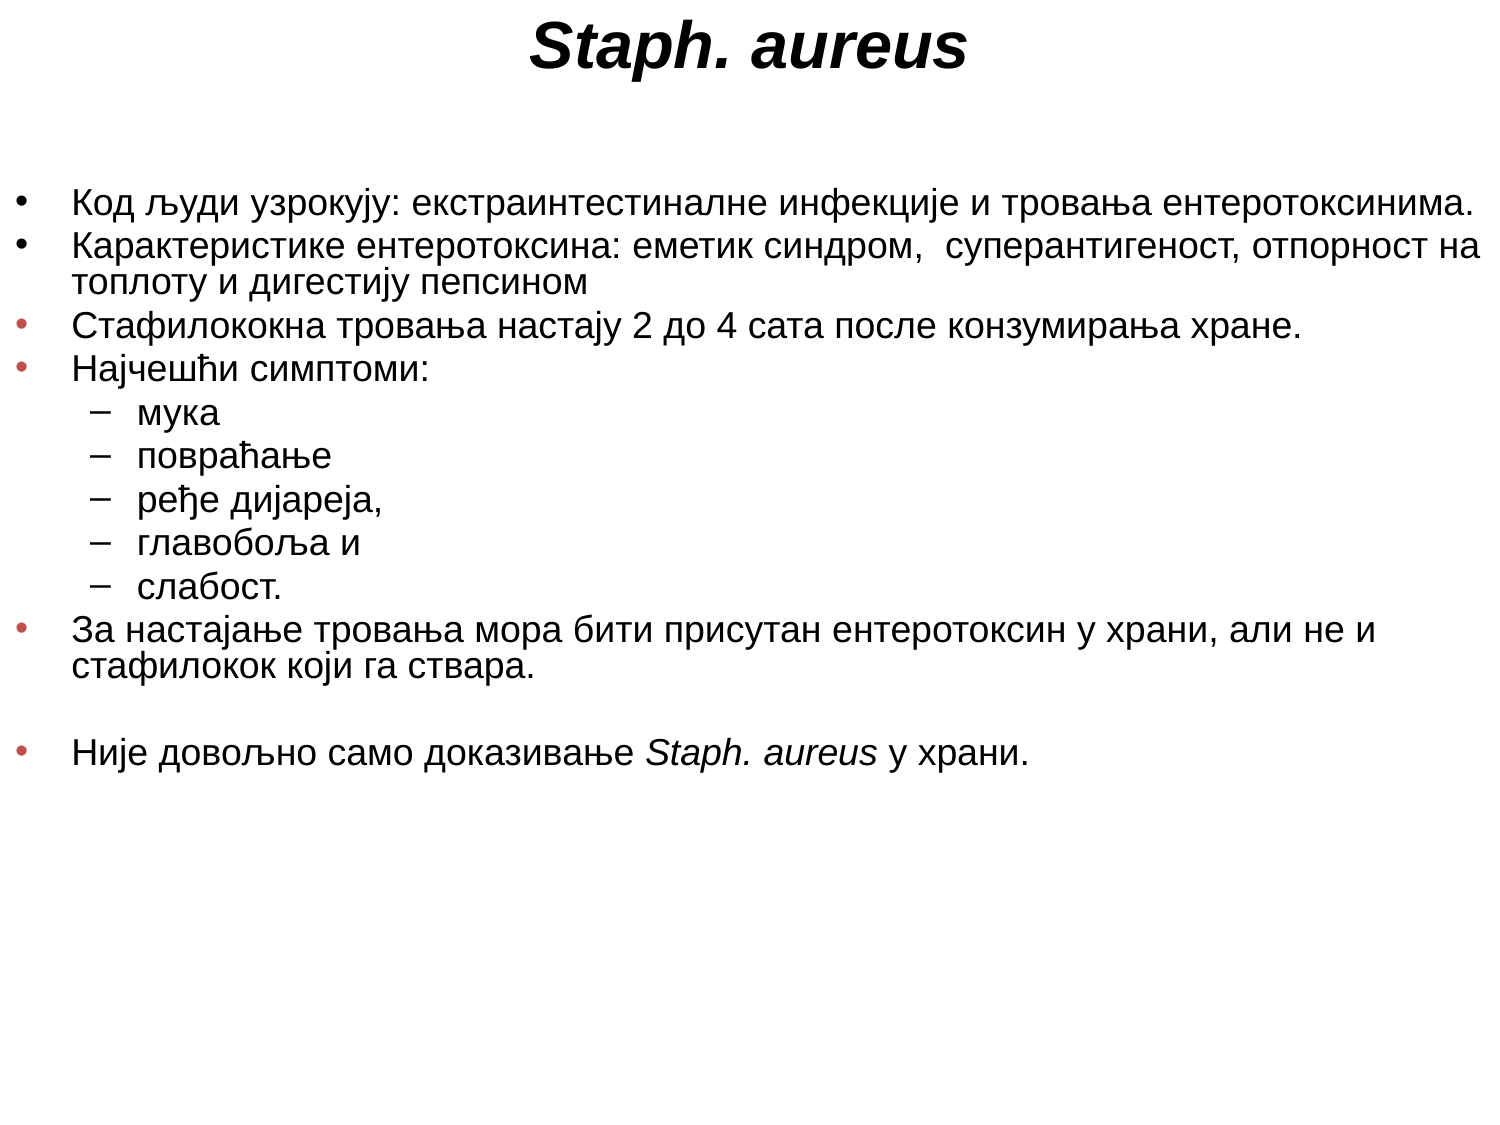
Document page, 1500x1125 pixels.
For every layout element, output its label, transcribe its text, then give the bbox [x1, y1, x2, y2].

title Staph. aureus [74, 0, 1426, 136]
list Код људи узрокују: екстраинтестиналне инфекције и тровања ентеротоксинима. Карактеристике ентеротоксина: еметик синдром, суперантигеност, отпорност на топлоту и дигестију пепсином Стафилококна тровања настају 2 до 4 сата после конзумирања хране. Најчешћи симптоми: мука повраћање ређе дијареја, главобоља и слабост. За настајање тровања мора бити присутан ентеротоксин у храни, али не и стафилокок који га ствара. Није довољно само доказивање Staph. aureus у храни. [0, 178, 1500, 811]
